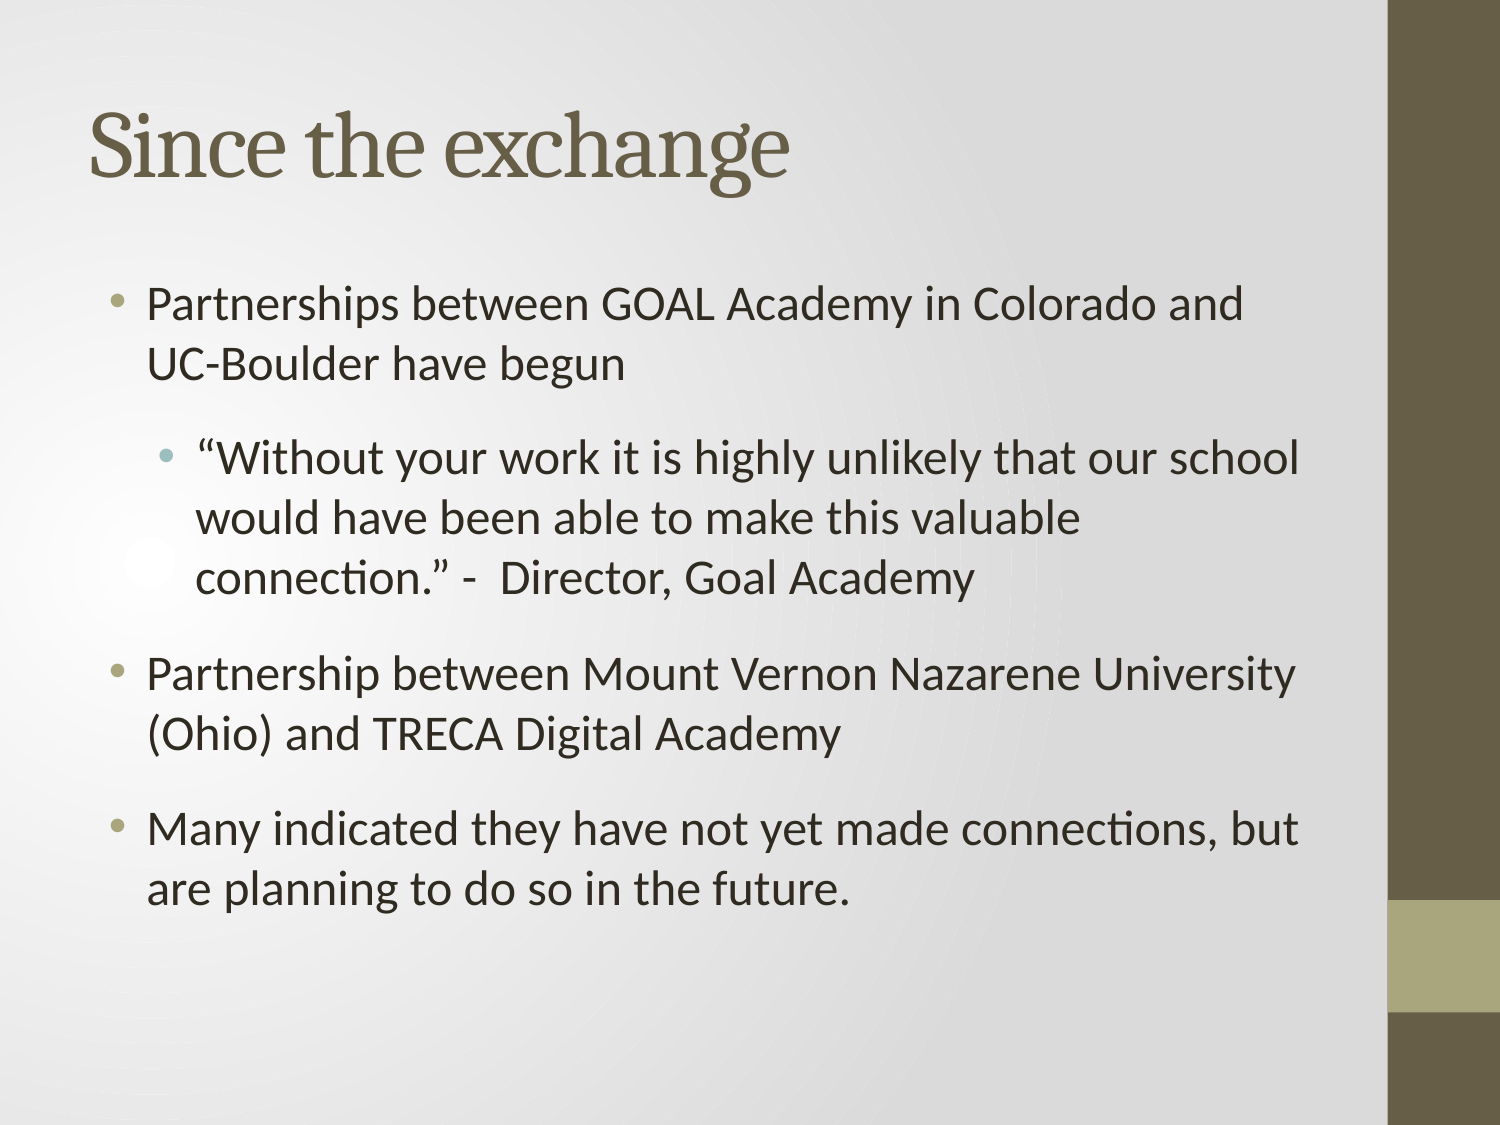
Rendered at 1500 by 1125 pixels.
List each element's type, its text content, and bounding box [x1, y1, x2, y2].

title Since the exchange [75, 45, 1325, 233]
list Partnerships between GOAL Academy in Colorado and UC-Boulder have begun “Without your work it is highly unlikely that our school would have been able to make this valuable connection.” - Director, Goal Academy Partnership between Mount Vernon Nazarene University (Ohio) and TRECA Digital Academy Many indicated they have not yet made connections, but are planning to do so in the future. [75, 262, 1325, 1050]
